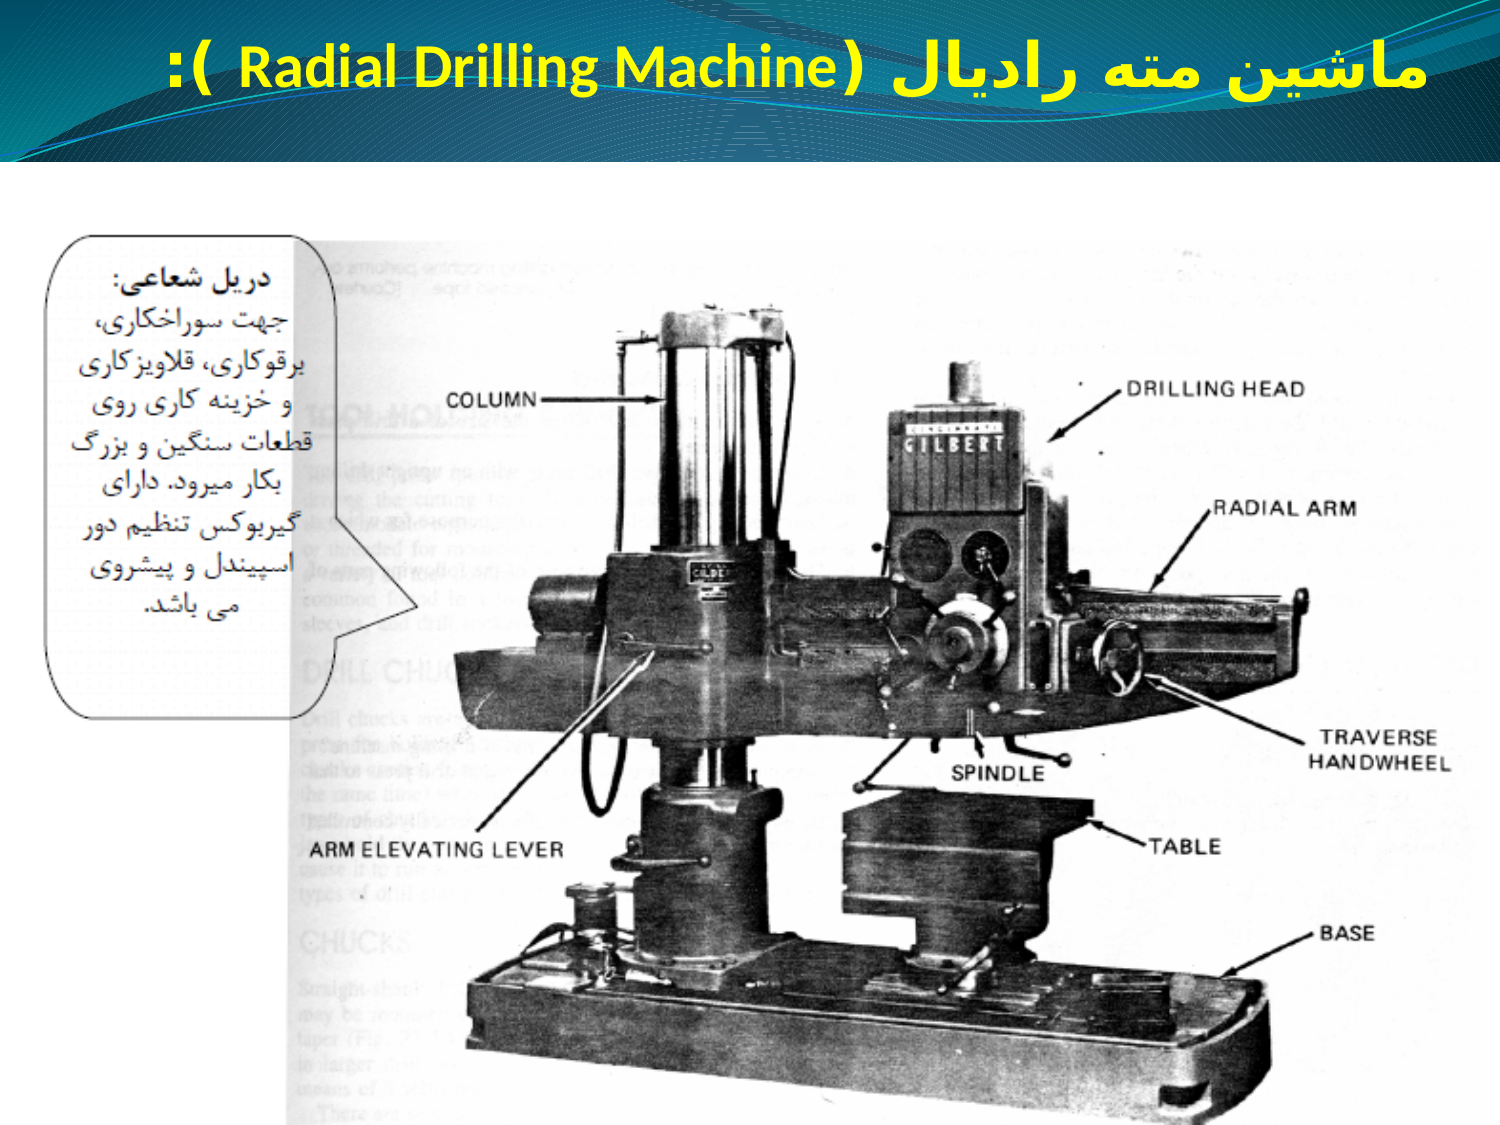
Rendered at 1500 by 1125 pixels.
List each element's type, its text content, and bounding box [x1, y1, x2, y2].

title ماشین مته رادیال (Radial Drilling Machine ): [0, 0, 1500, 162]
picture [0, 162, 1500, 1125]
